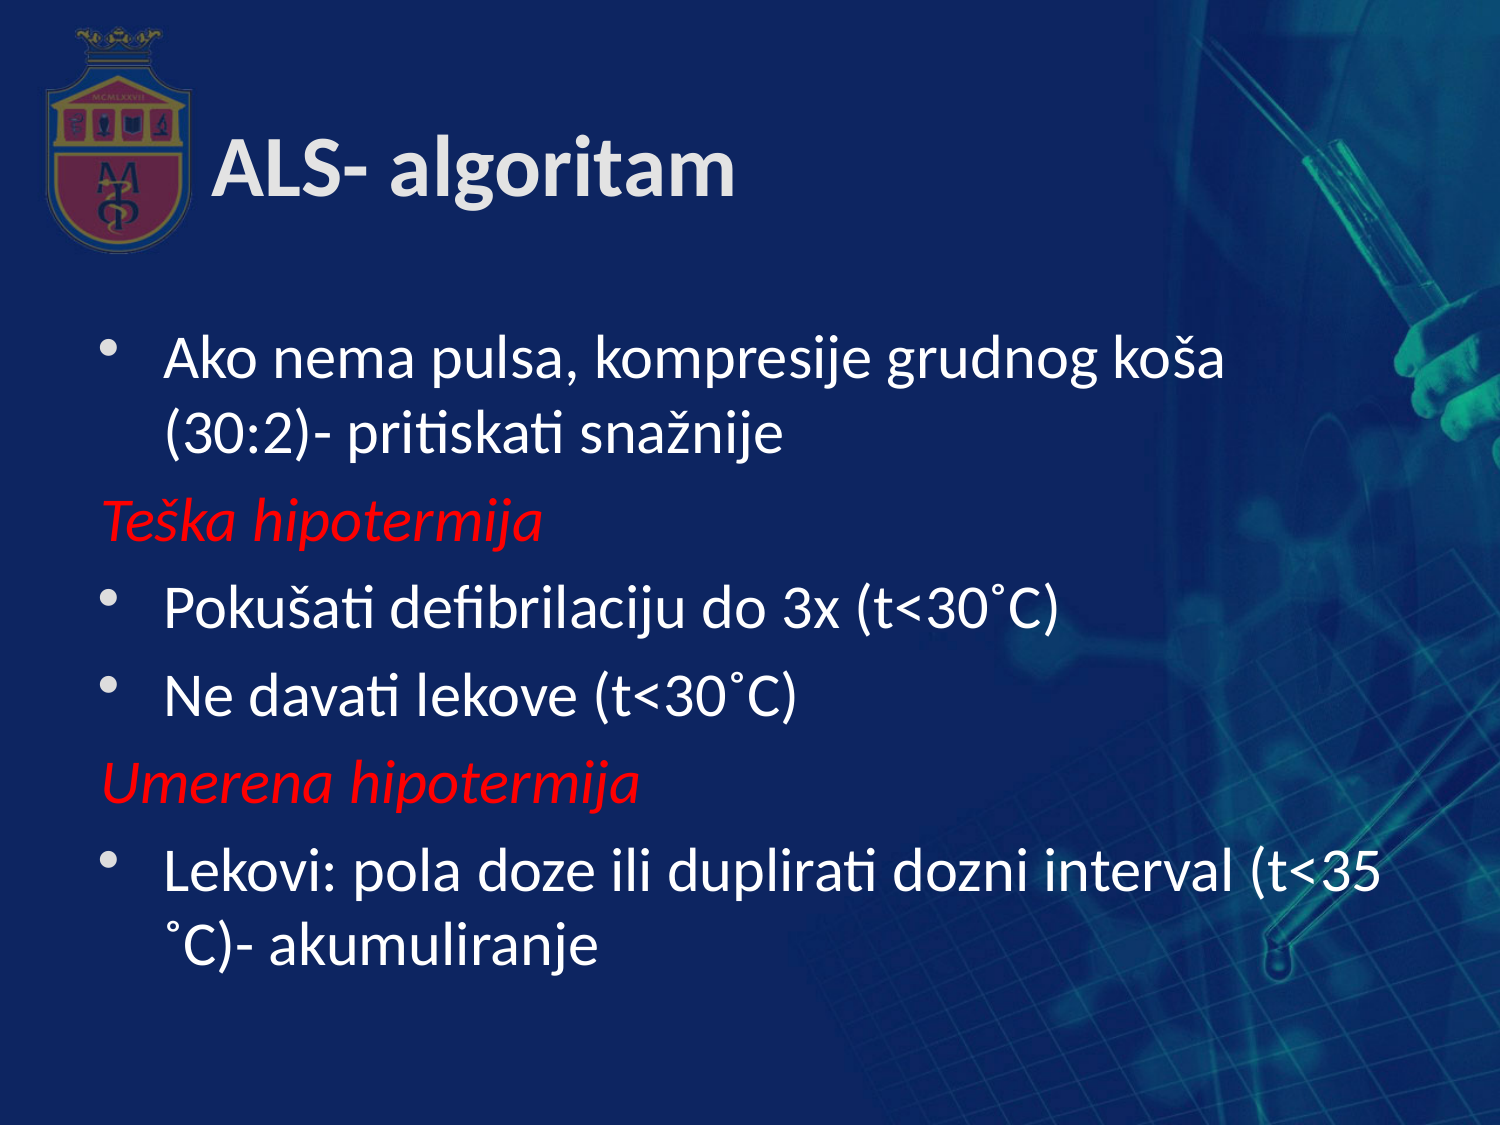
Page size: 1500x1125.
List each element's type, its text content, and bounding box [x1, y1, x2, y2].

title ALS- algoritam [117, 46, 1468, 277]
picture [0, 0, 1500, 1125]
list Ako nema pulsa, kompresije grudnog koša (30:2)- pritiskati snažnije Teška hipotermija Pokušati defibrilaciju do 3x (t<30˚C) Ne davati lekove (t<30˚C) Umerena hipotermija Lekovi: pola doze ili duplirati dozni interval (t<35 ˚C)- akumuliranje [75, 308, 1425, 1059]
